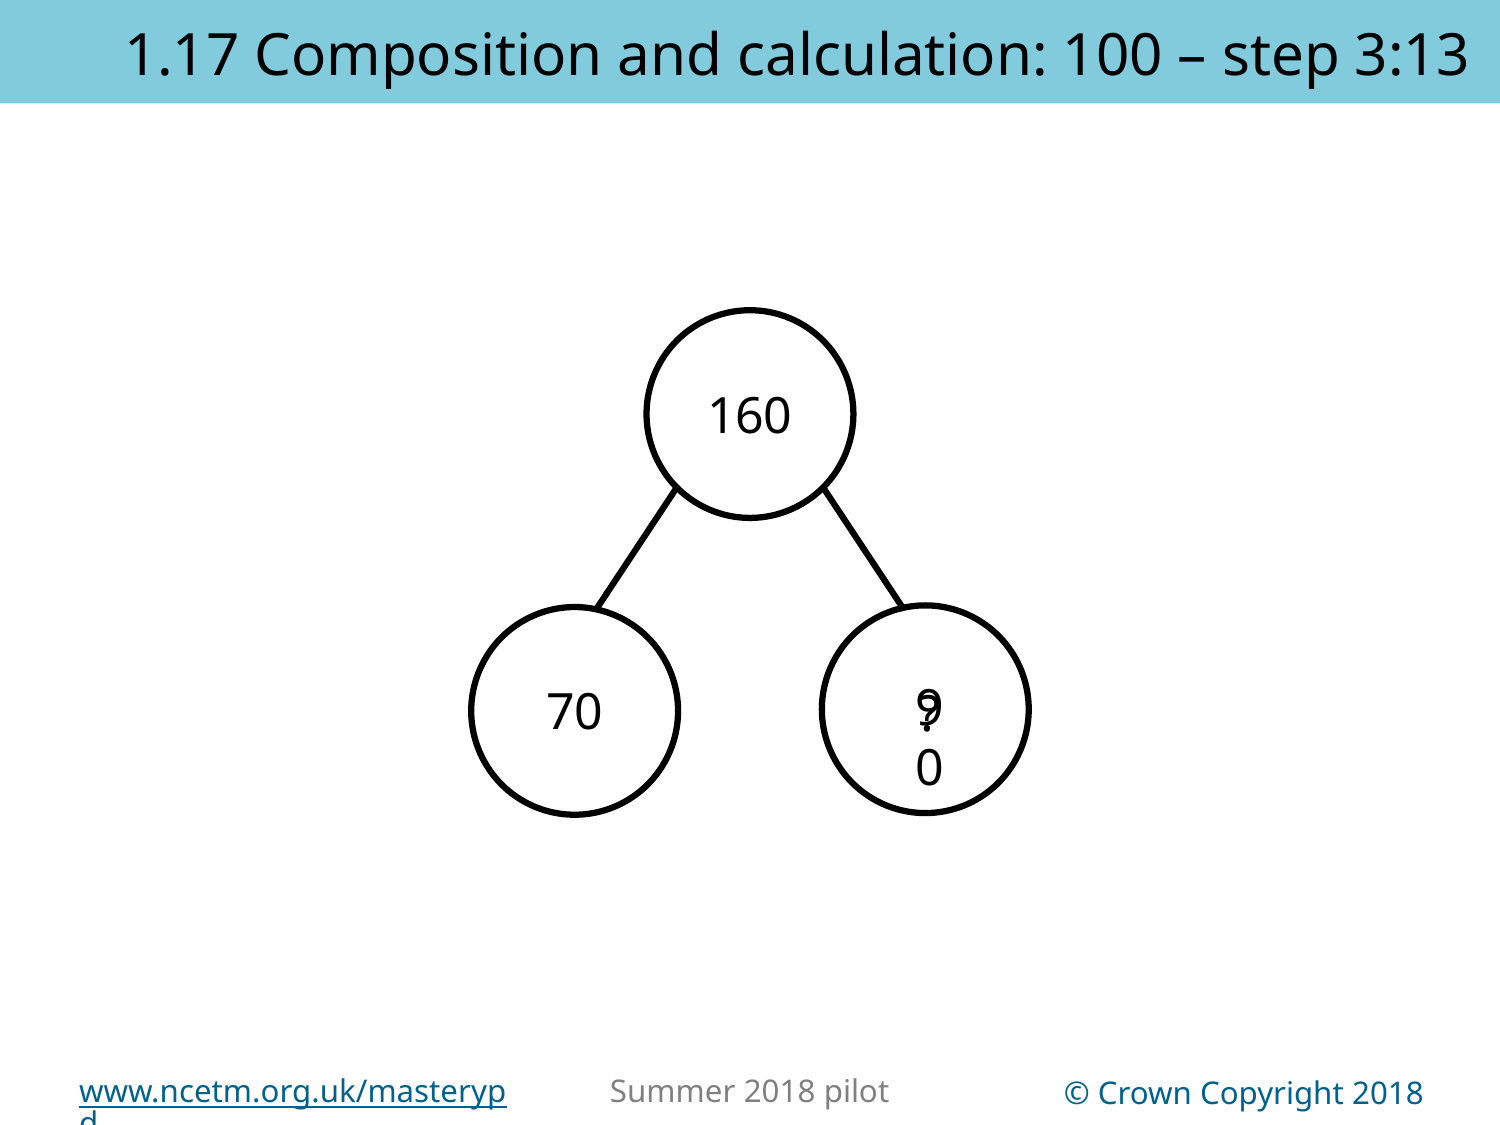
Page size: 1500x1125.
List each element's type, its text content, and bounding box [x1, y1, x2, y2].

list 1.17 Composition and calculation: 100 – step 3:13 [0, 0, 1500, 104]
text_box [470, 309, 1029, 816]
